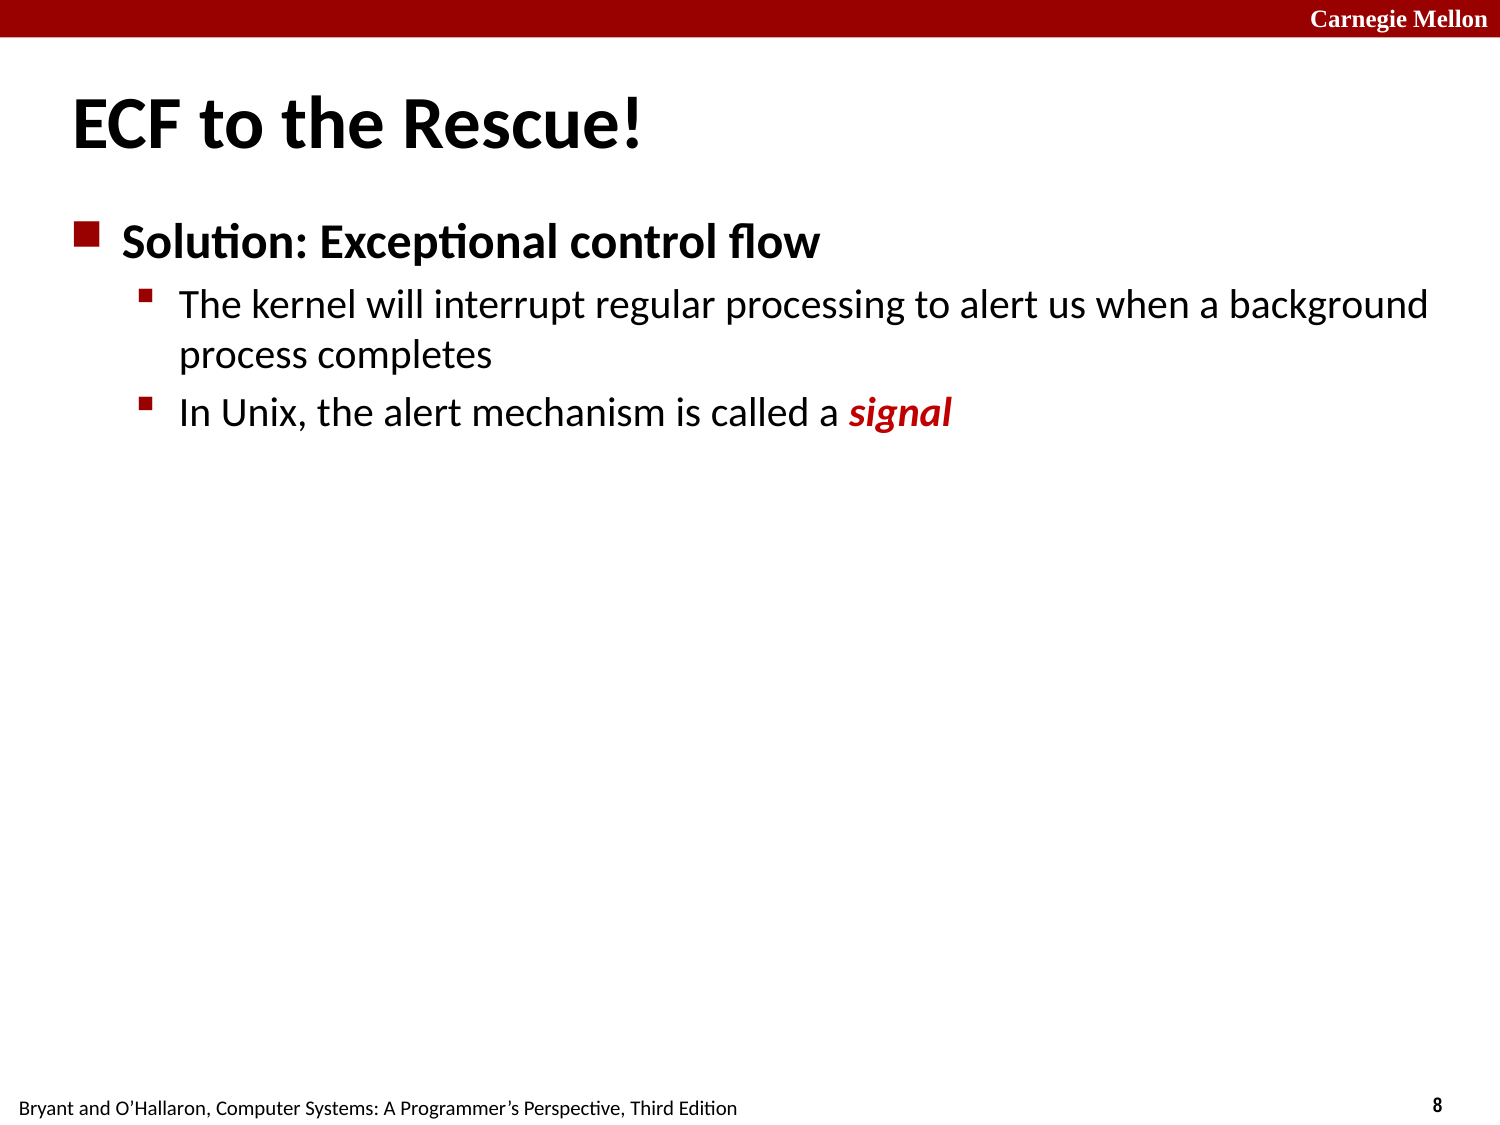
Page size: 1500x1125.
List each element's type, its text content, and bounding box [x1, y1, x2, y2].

list Solution: Exceptional control flow The kernel will interrupt regular processing to alert us when a background process completes In Unix, the alert mechanism is called a signal [60, 200, 1451, 1059]
title ECF to the Rescue! [57, 54, 1488, 184]
